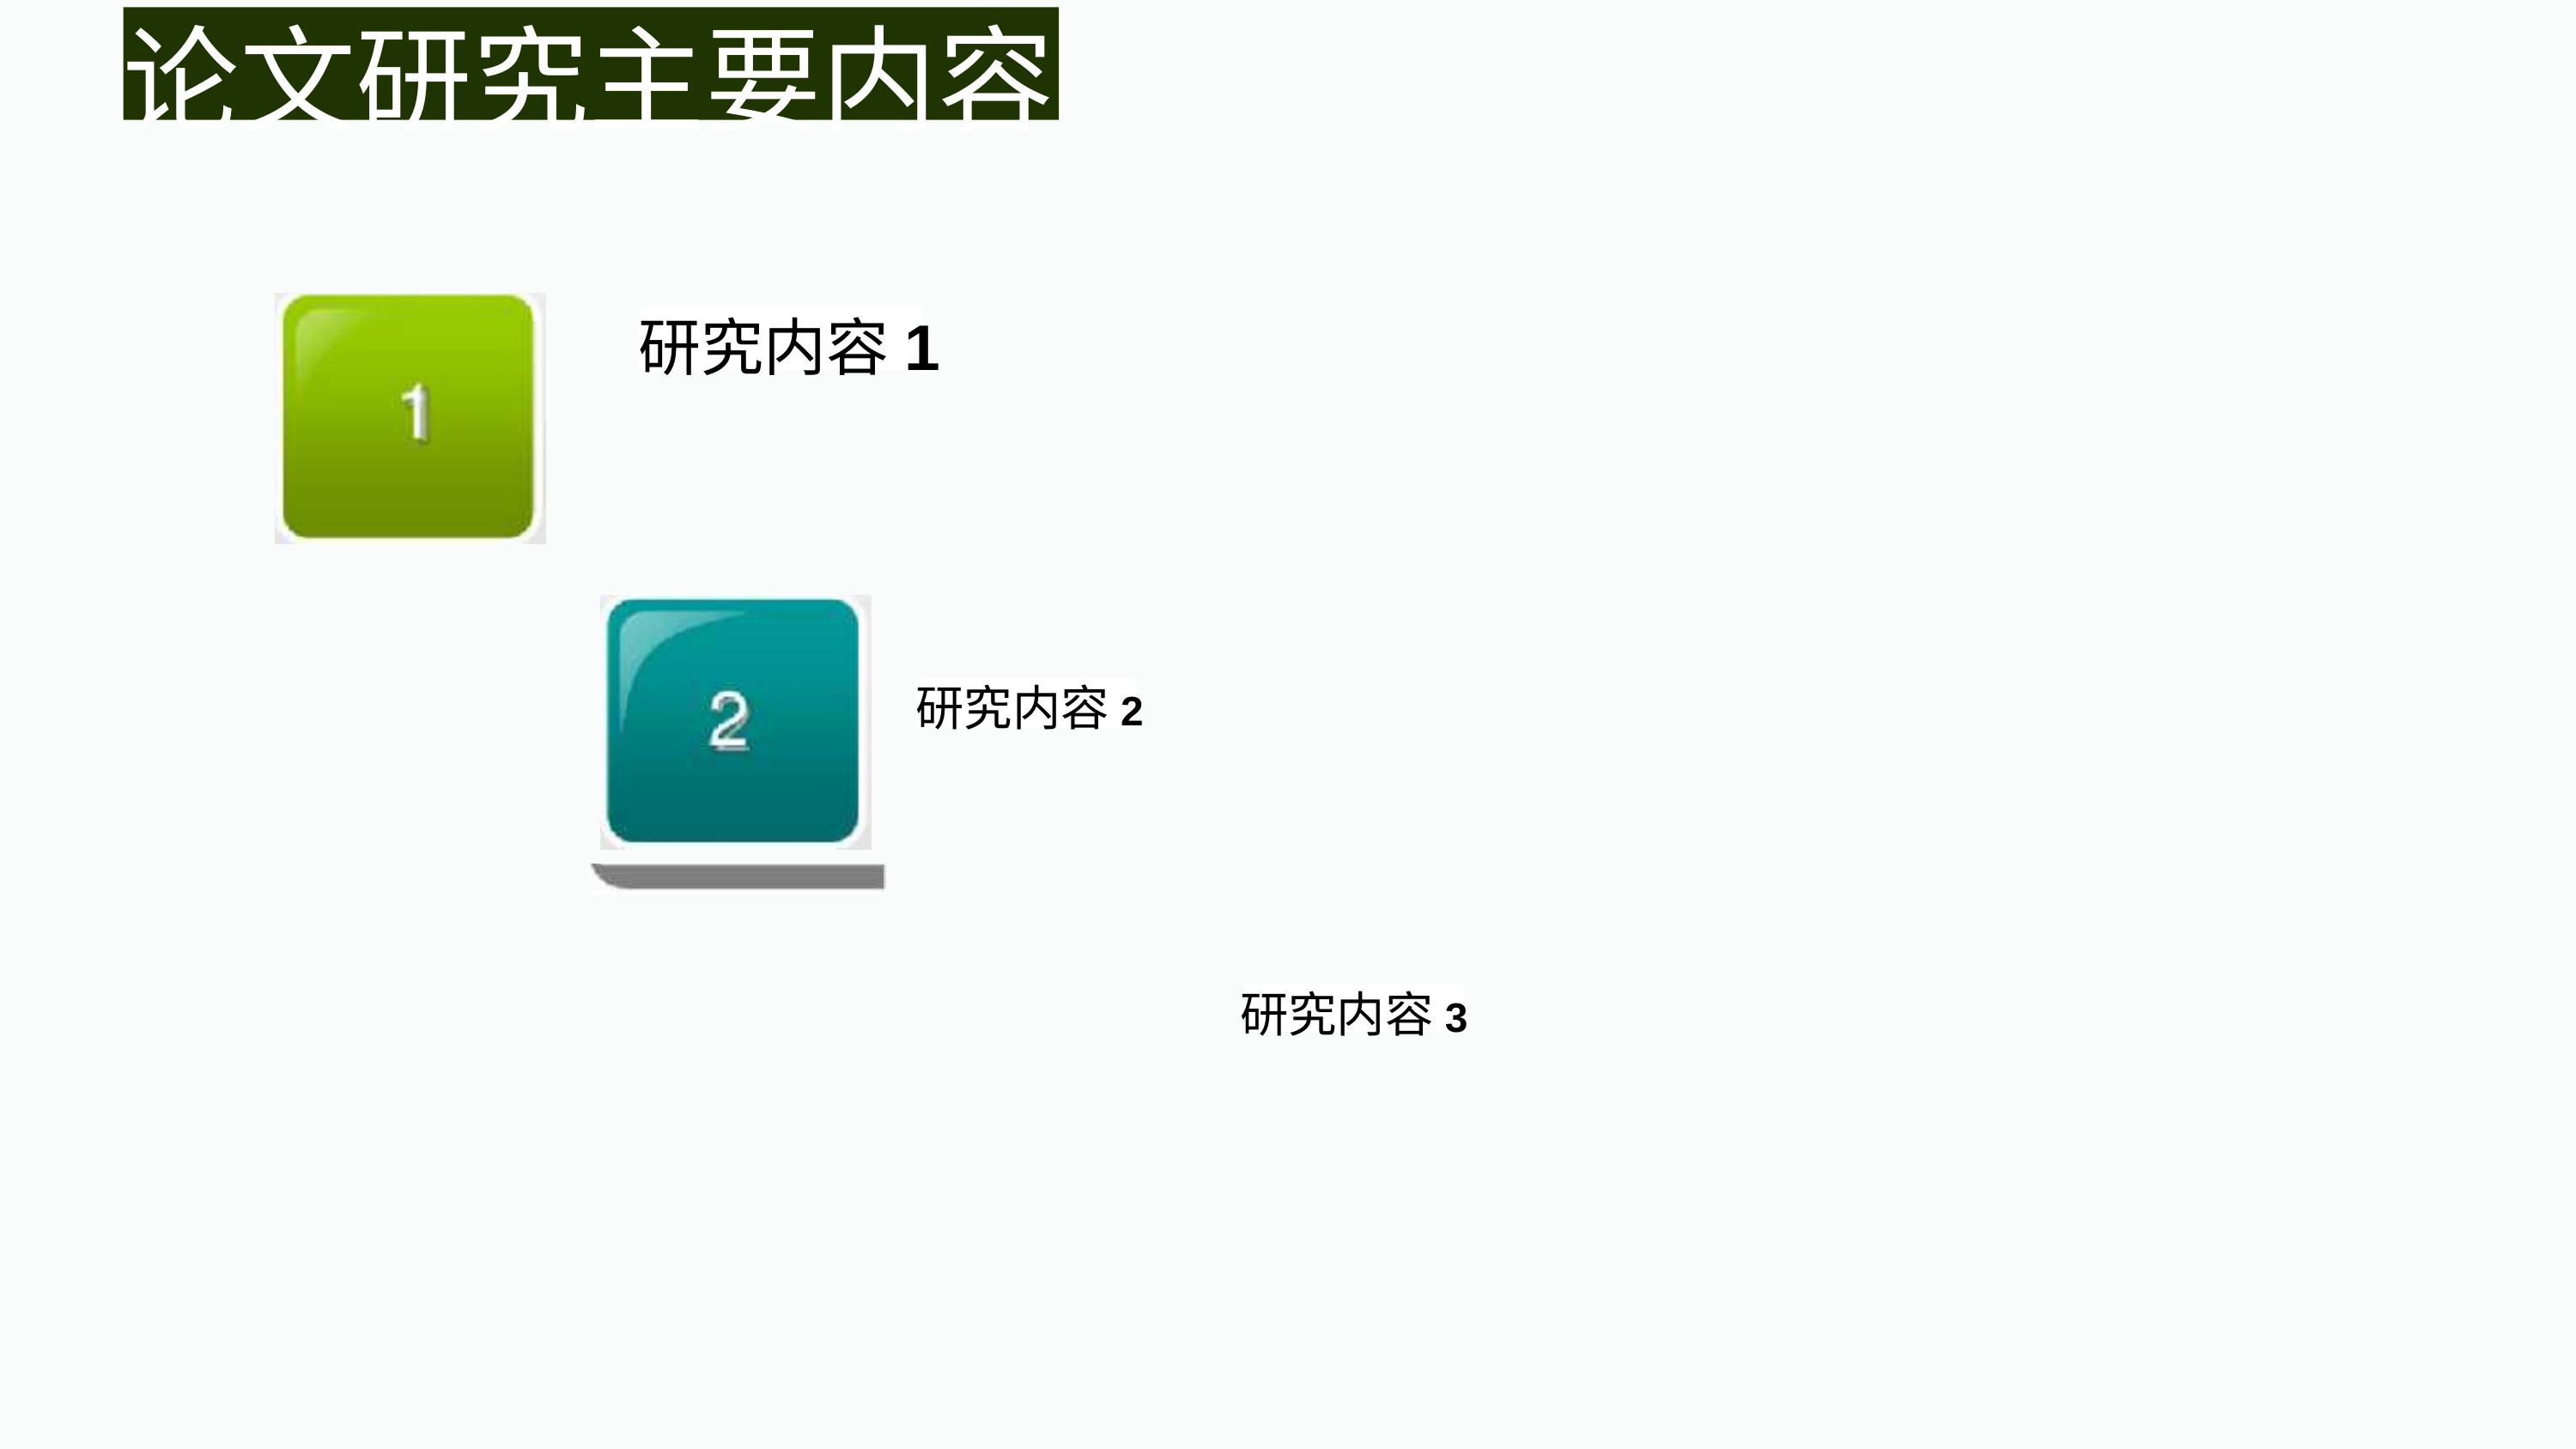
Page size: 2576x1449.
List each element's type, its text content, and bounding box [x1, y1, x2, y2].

text_box 研究内容1 [638, 306, 923, 371]
text_box 研究内容3 [1244, 983, 1464, 1033]
picture [275, 293, 546, 544]
text_box 论文研究主要内容 [123, 7, 1060, 120]
picture [590, 863, 886, 894]
picture [600, 595, 872, 850]
text_box 研究内容2 [915, 677, 1136, 728]
